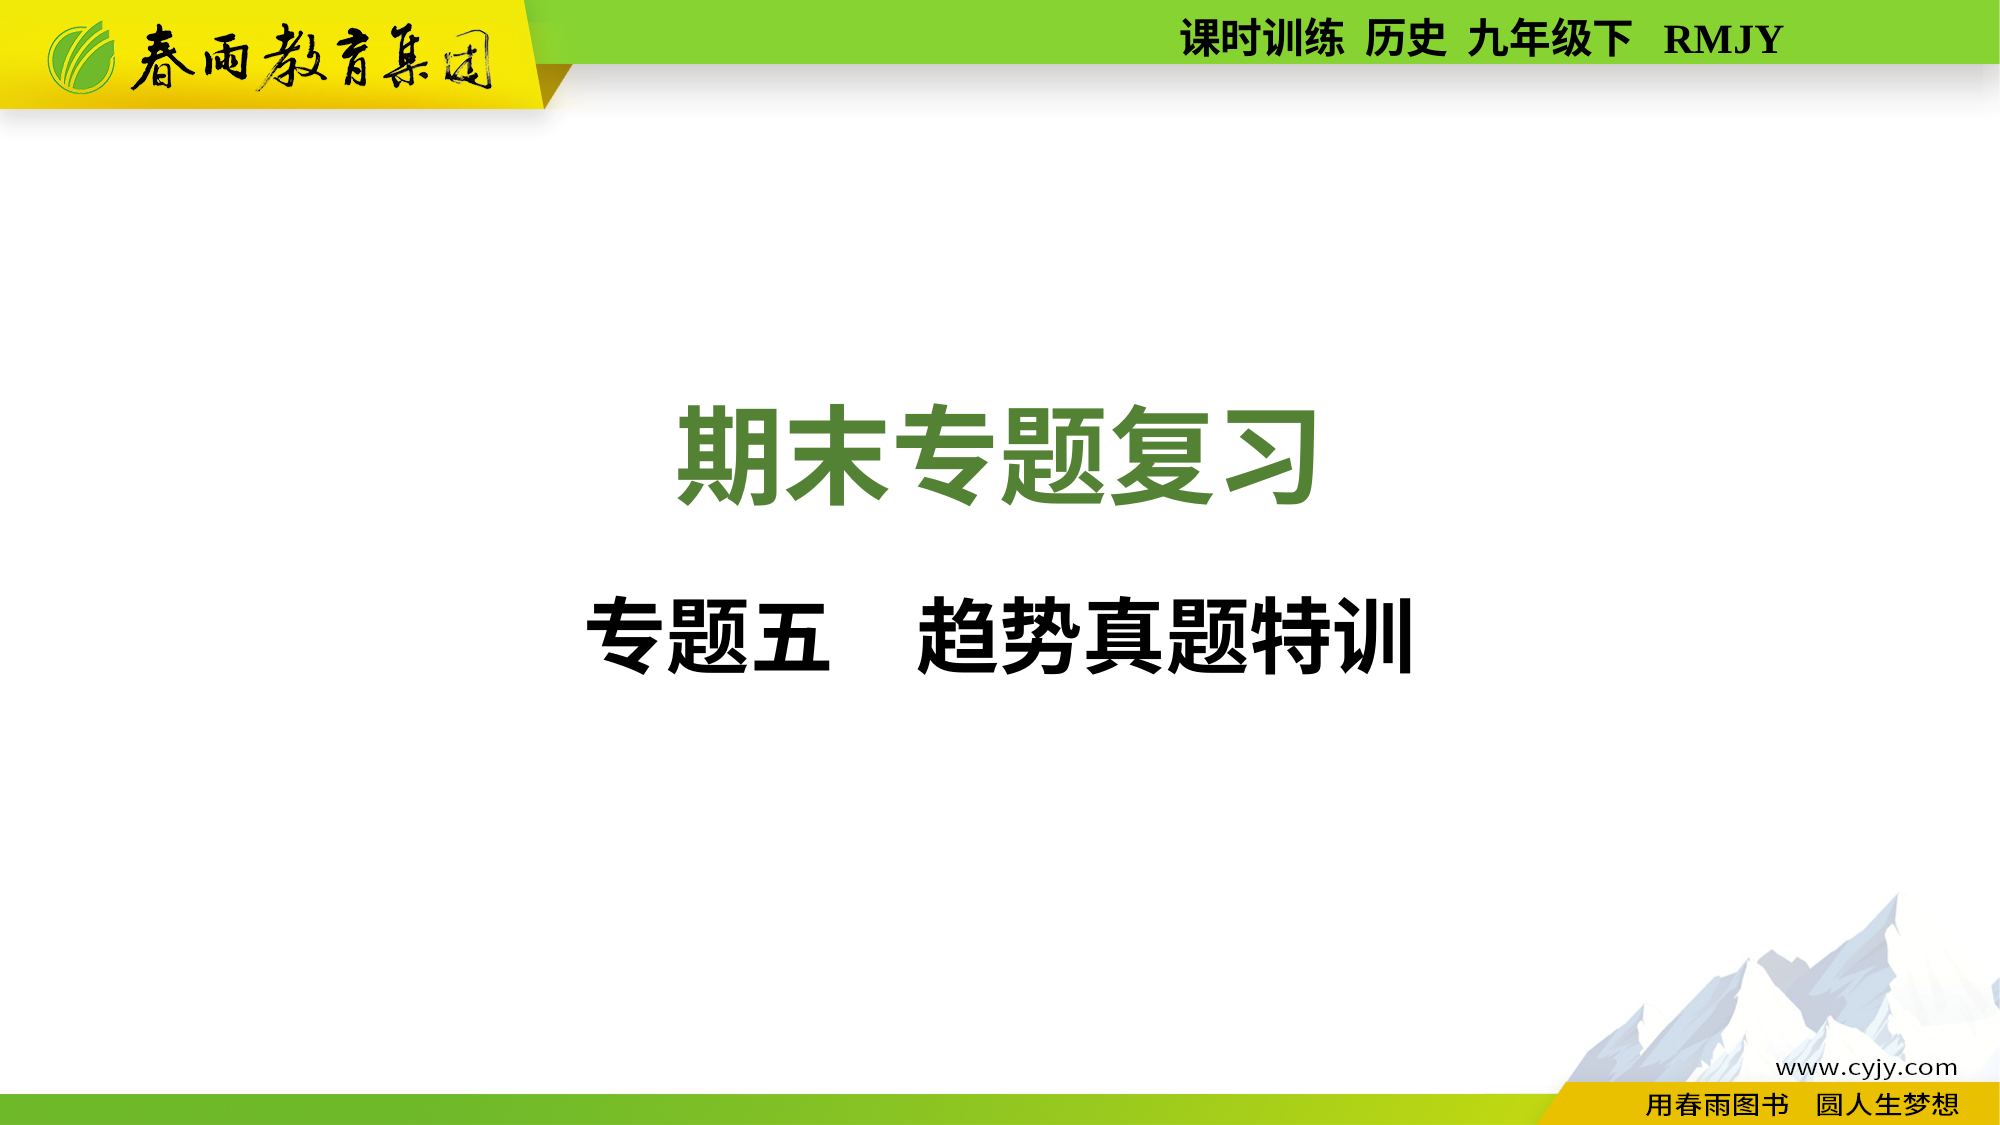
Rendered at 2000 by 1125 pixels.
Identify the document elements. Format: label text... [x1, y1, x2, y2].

text_box 期末专题复习 [0, 316, 2000, 526]
text_box 专题五 趋势真题特训 [0, 527, 2000, 692]
picture [0, 692, 2000, 1125]
picture [0, 0, 2000, 316]
